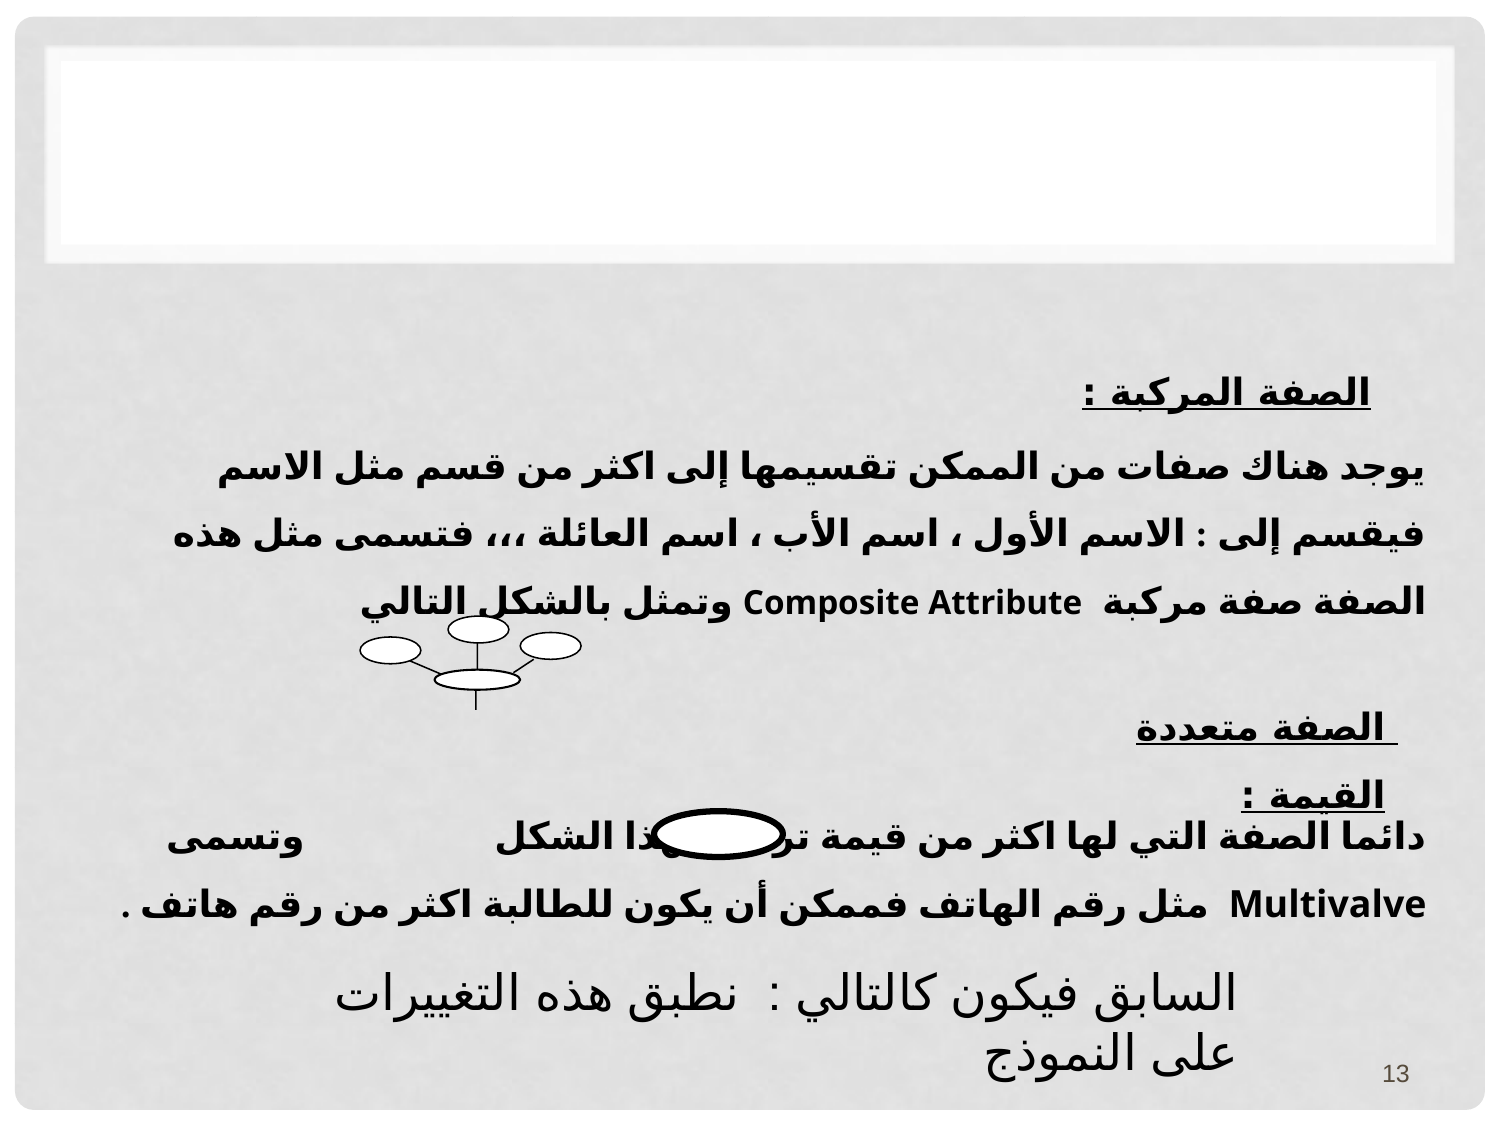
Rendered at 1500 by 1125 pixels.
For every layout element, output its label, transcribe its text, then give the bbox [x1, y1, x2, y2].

text_box [653, 811, 783, 858]
text_box الصفة متعددة القيمة : [966, 673, 1401, 823]
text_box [359, 615, 582, 711]
text_box الصفة المركبة : [987, 337, 1386, 421]
text_box السابق فيكون كالتالي : نطبق هذه التغييرات على النموذج [281, 953, 1254, 1089]
slide_number 13 [1074, 1042, 1425, 1103]
text_box دائما الصفة التي لها اكثر من قيمة ترسم بهذا الشكل وتسمى Multivalve مثل رقم الهاتف فممكن أن يكون للطالبة اكثر من رقم هاتف . [82, 782, 1442, 932]
text_box يوجد هناك صفات من الممكن تقسيمها إلى اكثر من قسم مثل الاسم فيقسم إلى : الاسم الأول ، اسم الأب ، اسم العائلة ،،، فتسمى مثل هذه الصفة صفة مركبة Composite Attribute وتمثل بالشكل التالي [93, 411, 1442, 720]
